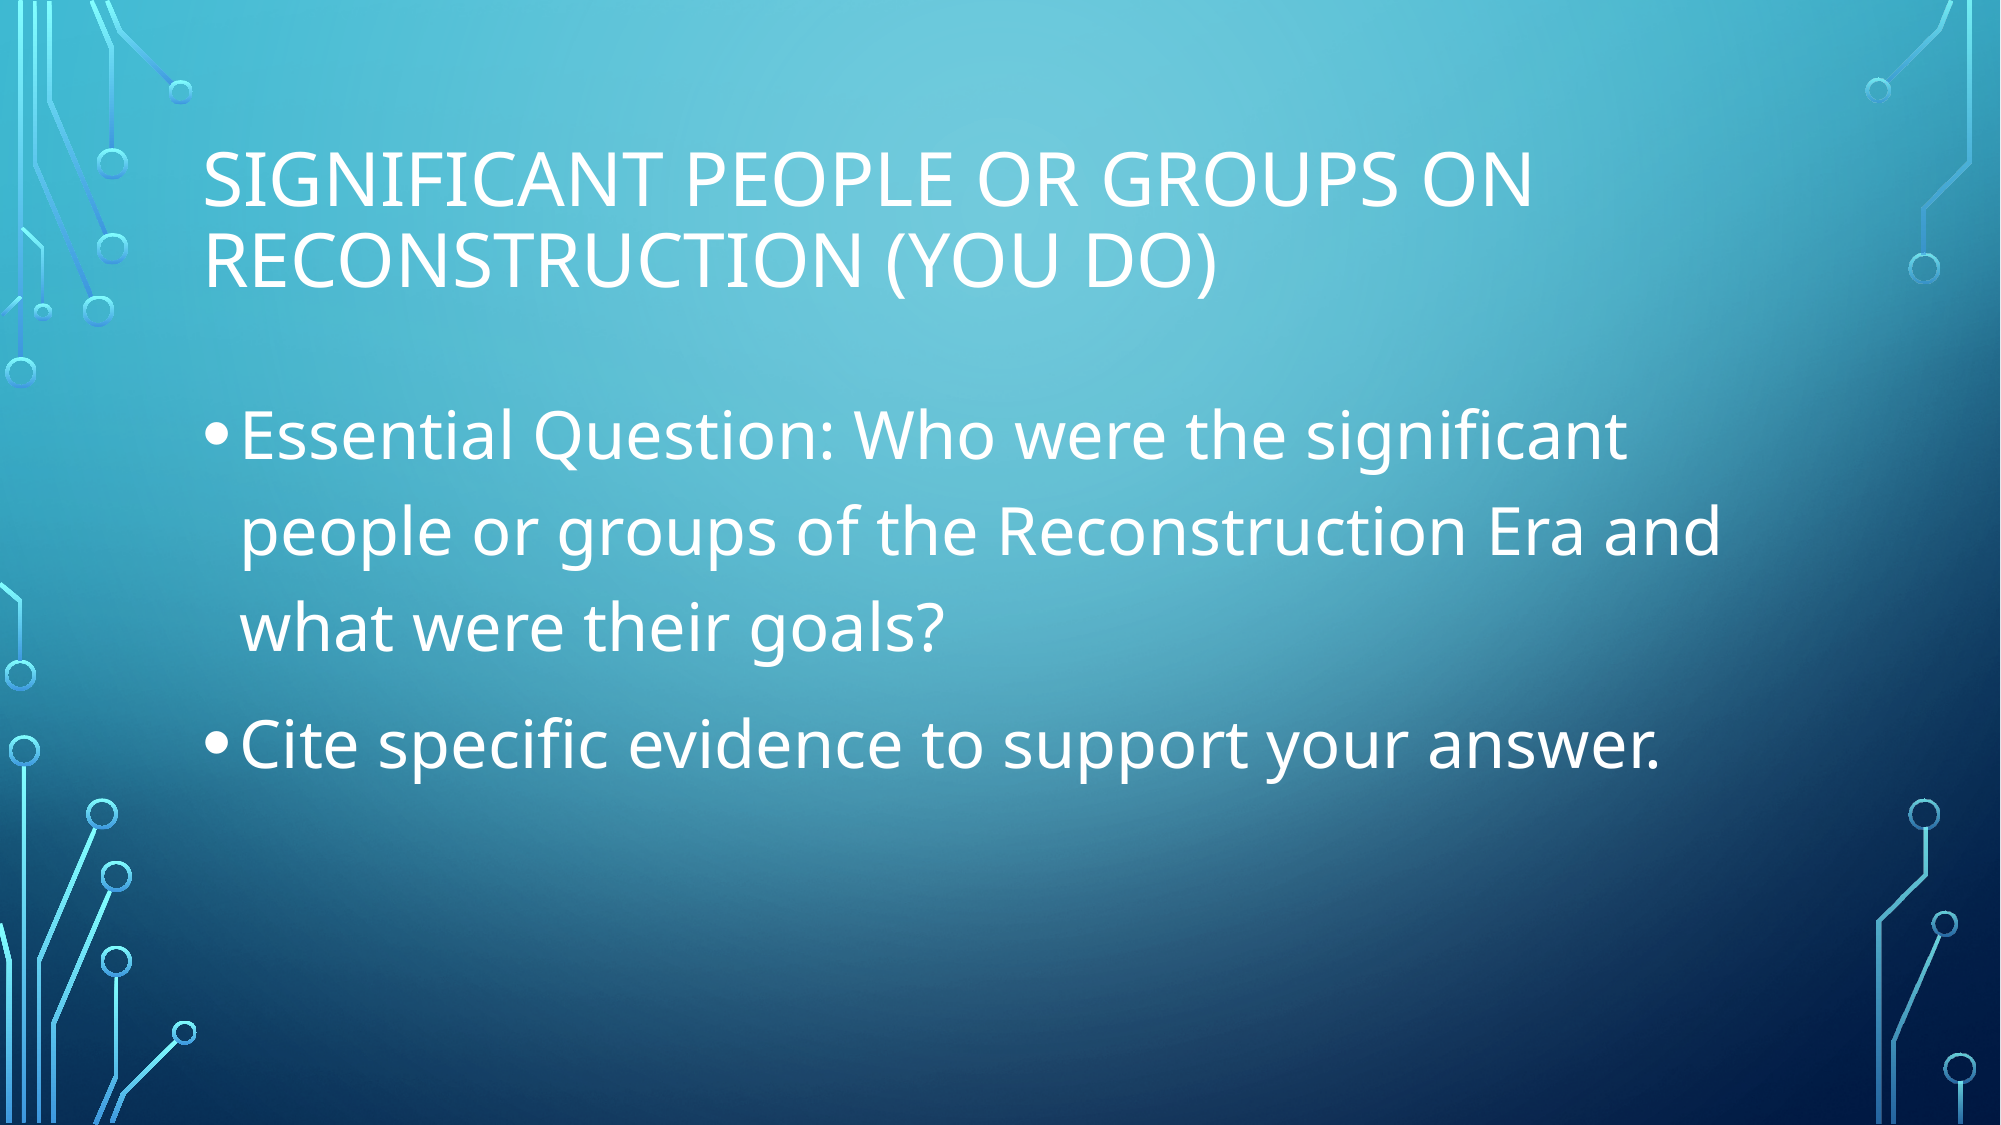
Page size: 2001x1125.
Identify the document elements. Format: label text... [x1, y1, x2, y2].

list Essential Question: Who were the significant people or groups of the Reconstruction Era and what were their goals? Cite specific evidence to support your answer. [187, 369, 1813, 950]
title Significant People or Groups on Reconstruction (You Do) [187, 101, 1813, 344]
